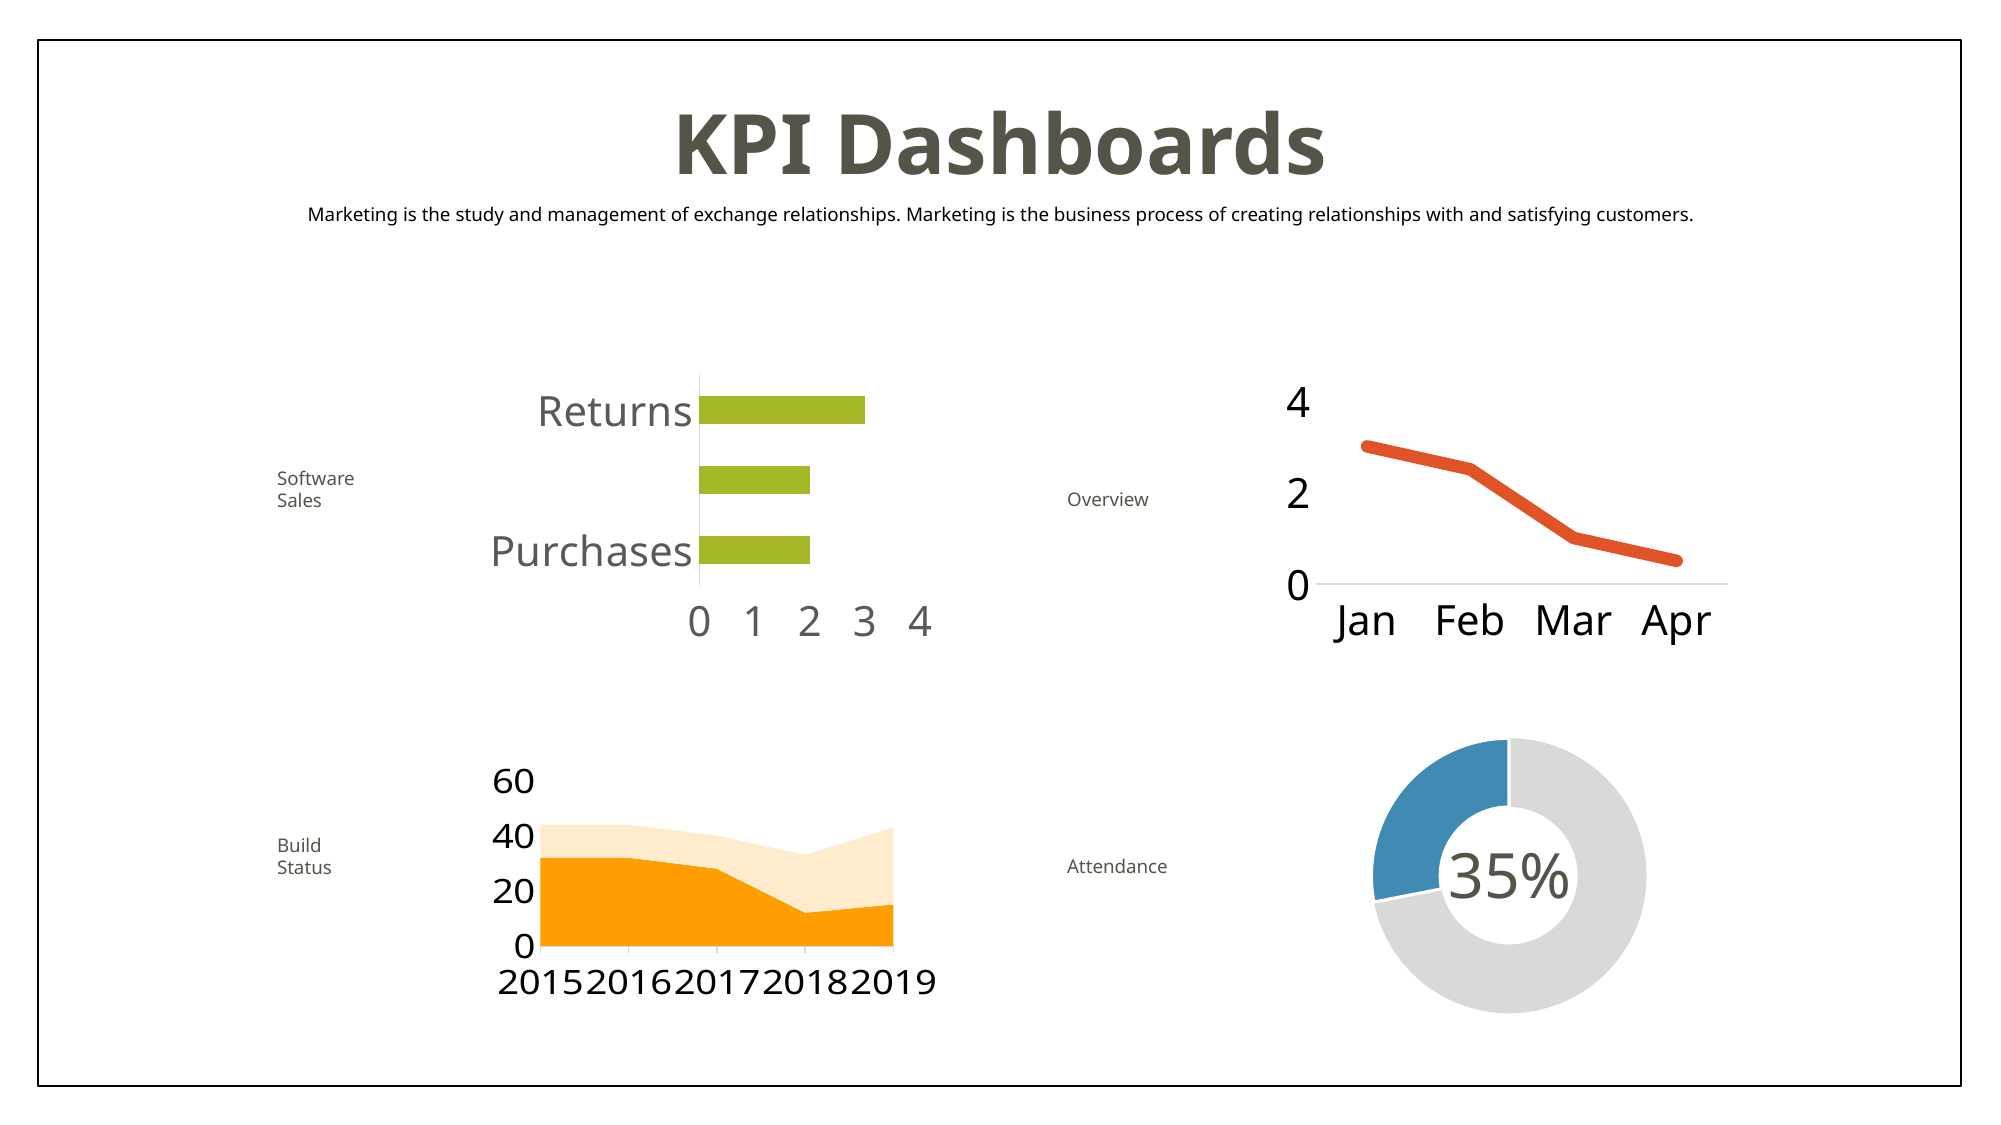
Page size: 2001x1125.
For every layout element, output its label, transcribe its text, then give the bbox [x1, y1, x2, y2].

text_box [218, 347, 986, 679]
text_box [1014, 347, 1782, 679]
text_box Attendance [1052, 847, 1264, 886]
chart [1293, 732, 1725, 1020]
text_box Overview [1052, 480, 1238, 518]
chart [491, 757, 937, 1005]
chart [480, 368, 942, 655]
text_box [1014, 714, 1782, 1046]
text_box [218, 83, 1782, 234]
text_box Build Status [262, 826, 448, 886]
chart [1276, 365, 1738, 654]
text_box [218, 714, 986, 1046]
text_box Software Sales [262, 459, 448, 519]
